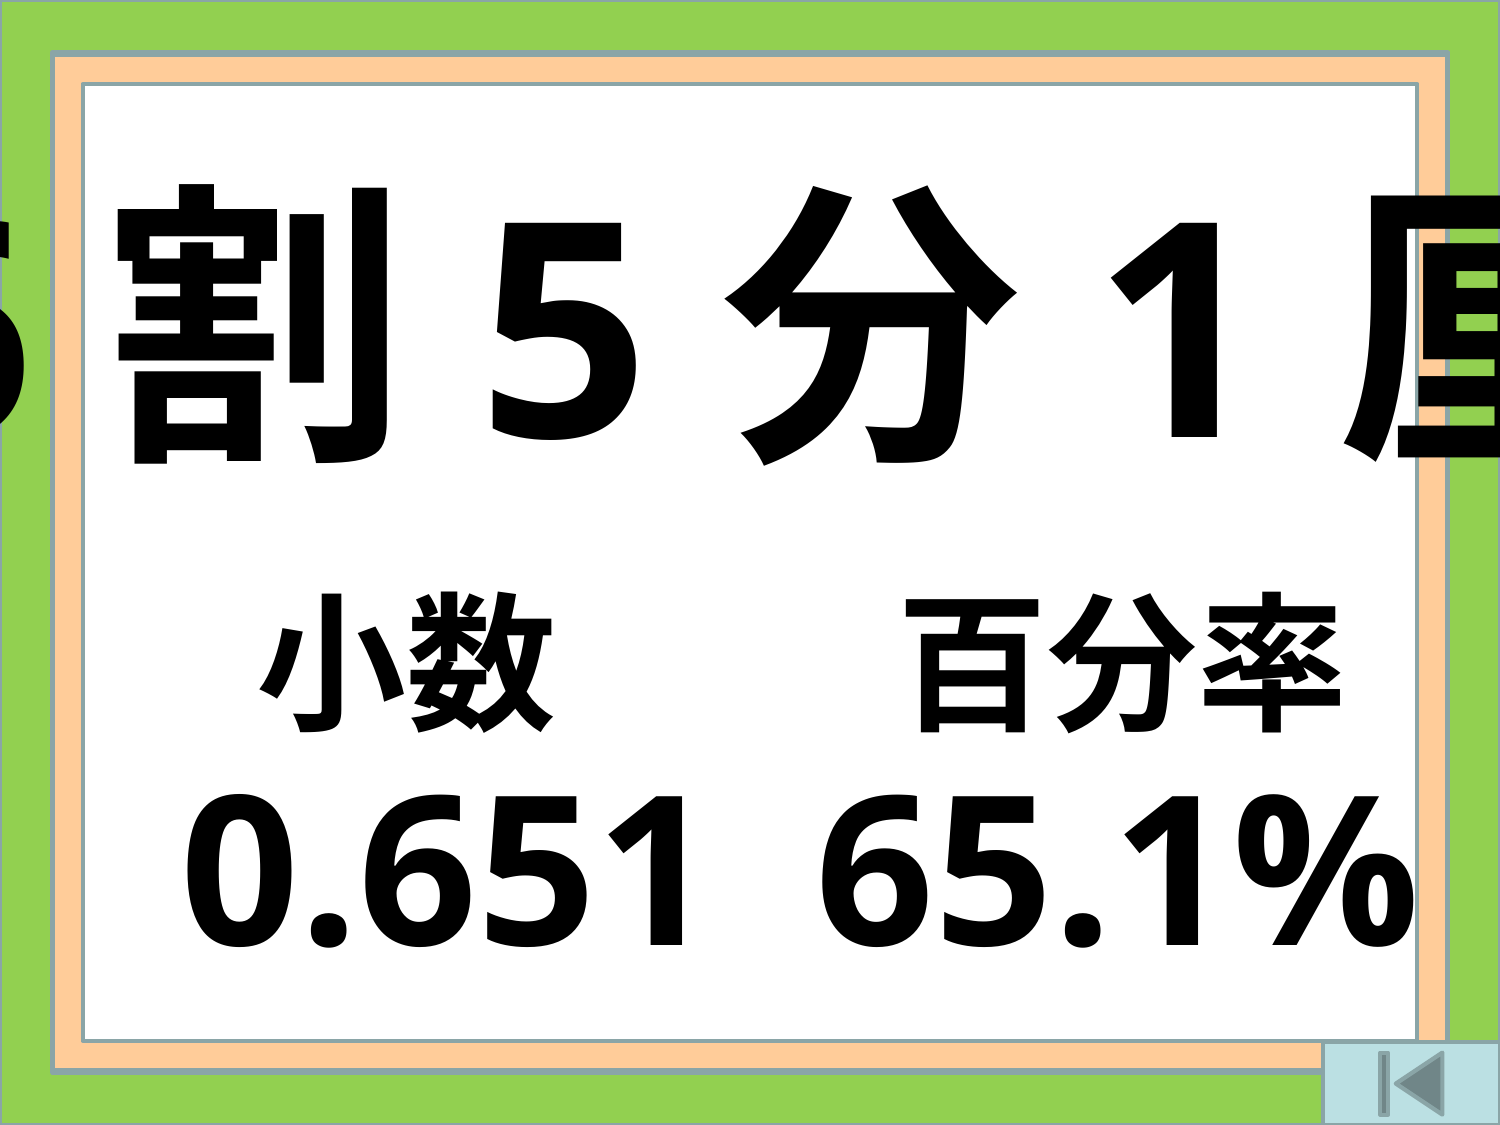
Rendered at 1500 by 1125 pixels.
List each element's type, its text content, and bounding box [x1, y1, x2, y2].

text_box 百分率 [882, 573, 1485, 757]
text_box 65.1% [816, 716, 1420, 994]
text_box 6割5分1厘 [177, 89, 1323, 546]
text_box 小数 [146, 573, 667, 757]
text_box [1321, 1040, 1500, 1125]
text_box 0.651 [146, 716, 750, 994]
